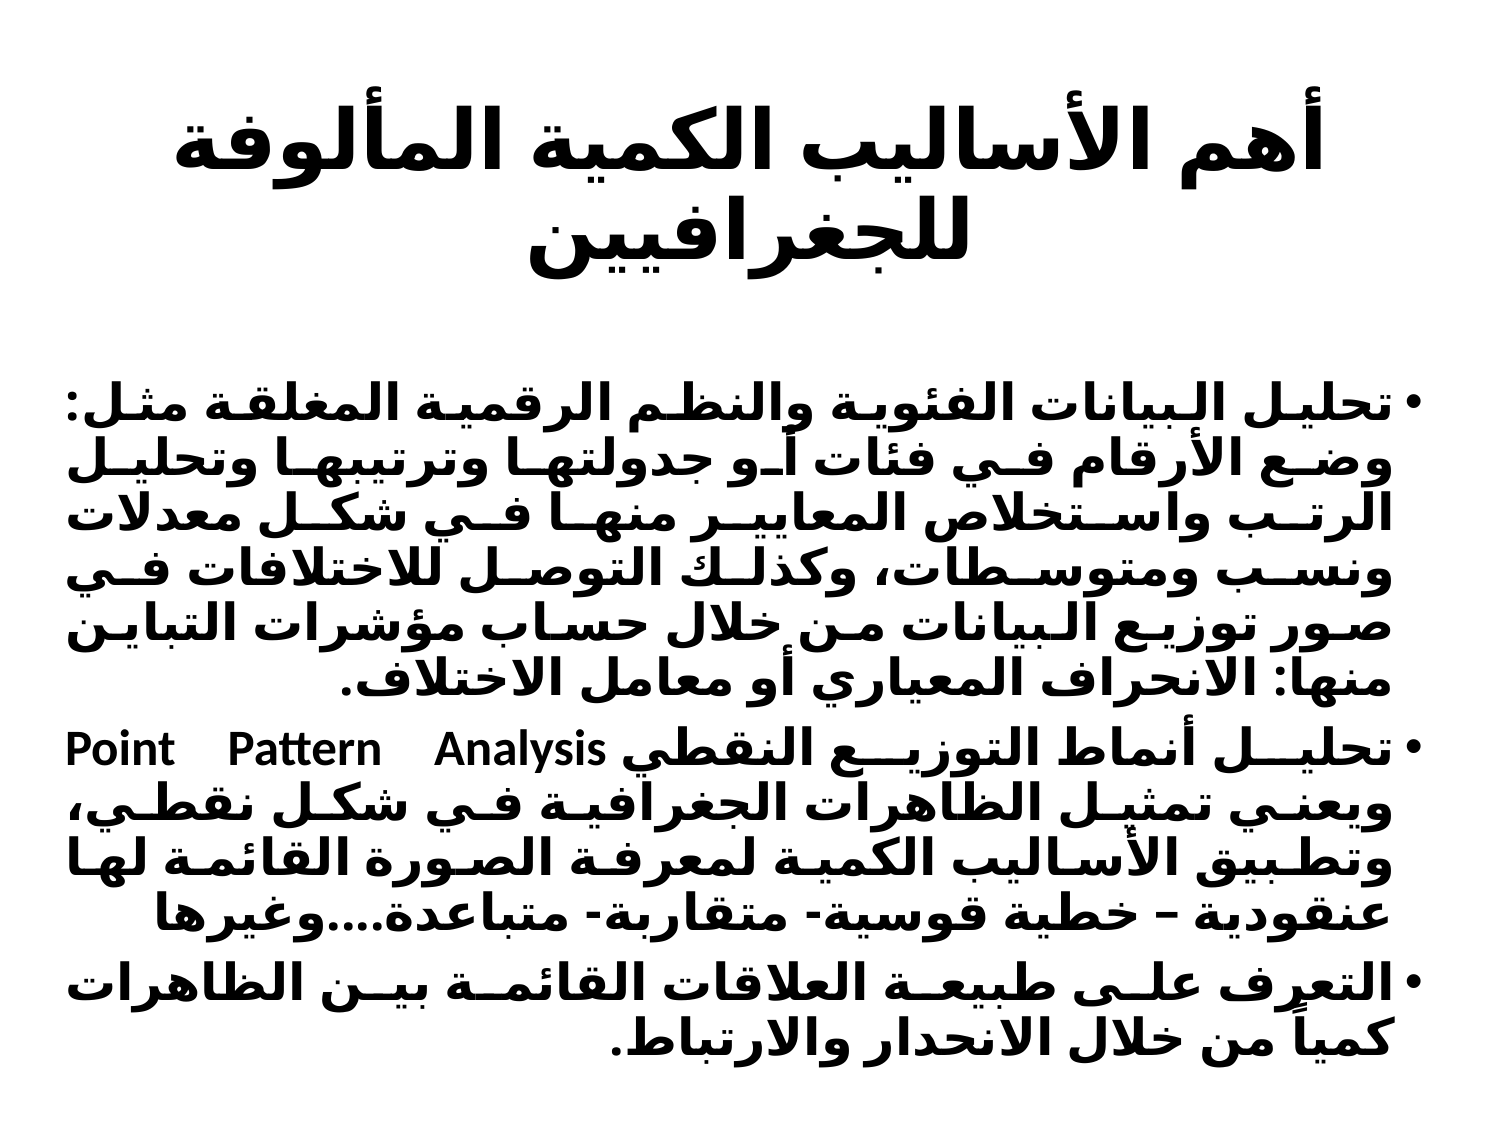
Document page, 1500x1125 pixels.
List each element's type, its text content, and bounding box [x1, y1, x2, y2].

title أهم الأساليب الكمية المألوفة للجغرافيين [94, 50, 1407, 325]
list تحليل البيانات الفئوية والنظم الرقمية المغلقة مثل: وضع الأرقام في فئات أو جدولتها وترتيبها وتحليل الرتب واستخلاص المعايير منها في شكل معدلات ونسب ومتوسطات، وكذلك التوصل للاختلافات في صور توزيع البيانات من خلال حساب مؤشرات التباين منها: الانحراف المعياري أو معامل الاختلاف. تحليل أنماط التوزيع النقطي Point Pattern Analysis ويعني تمثيل الظاهرات الجغرافية في شكل نقطي، وتطبيق الأساليب الكمية لمعرفة الصورة القائمة لها عنقودية – خطية قوسية- متقاربة- متباعدة....وغيرها التعرف على طبيعة العلاقات القائمة بين الظاهرات كمياً من خلال الانحدار والارتباط. [50, 368, 1438, 1075]
